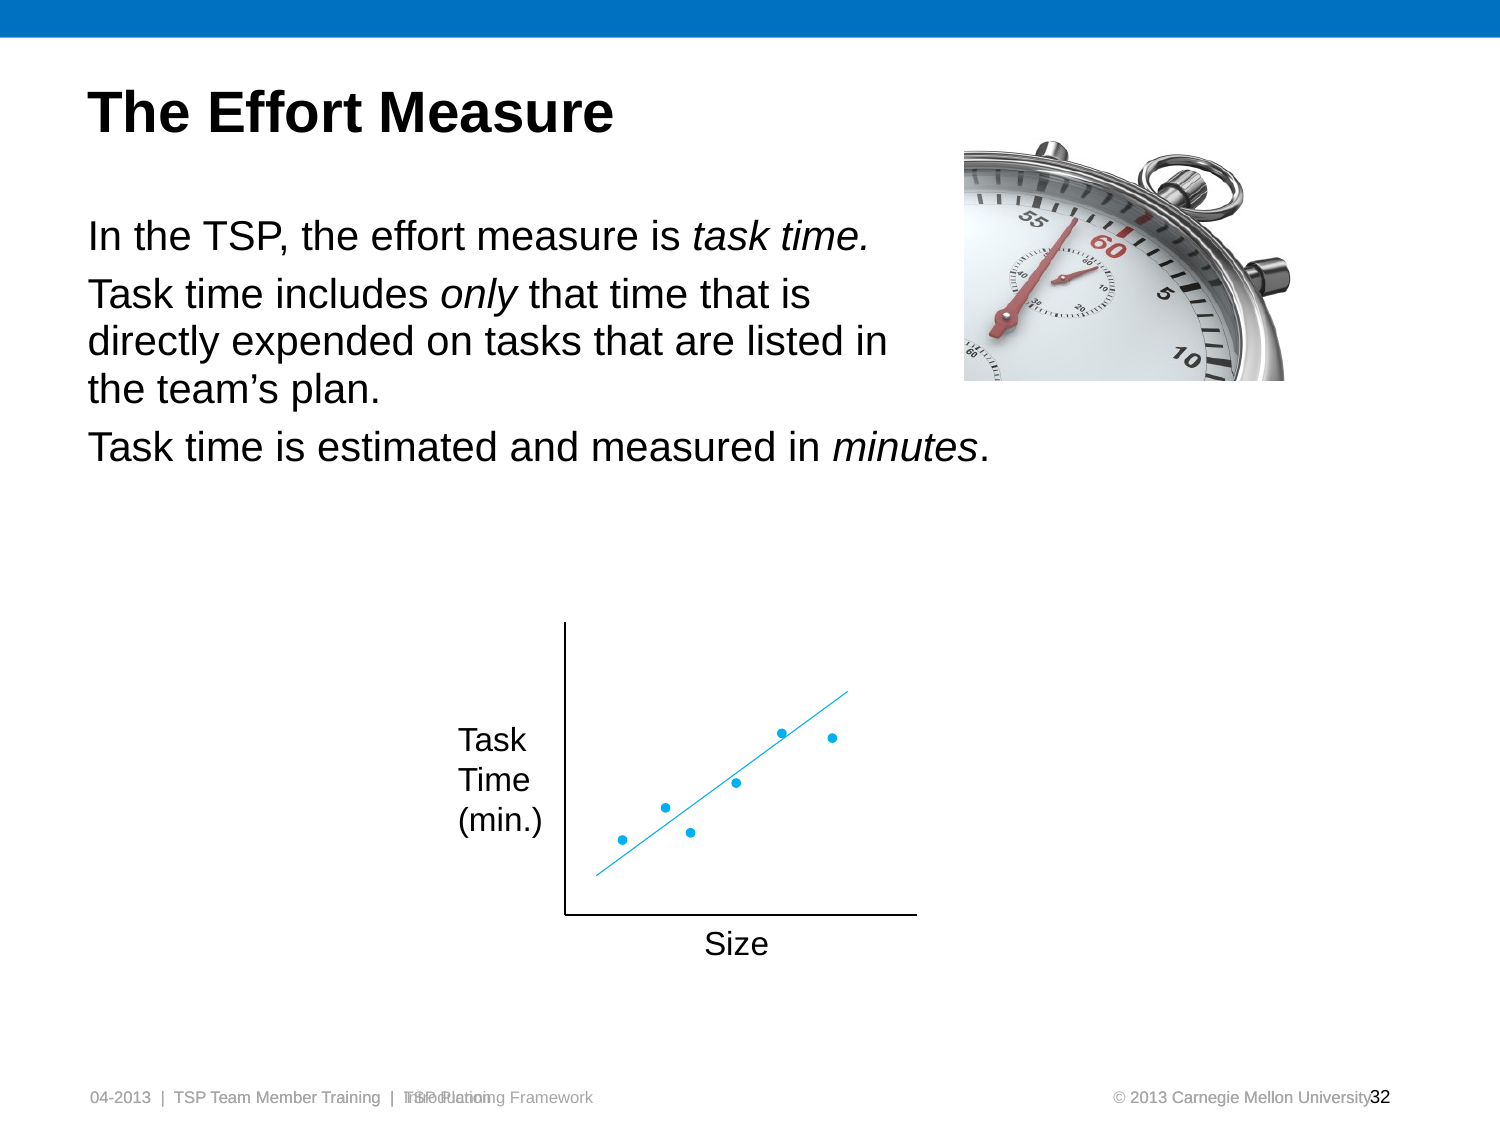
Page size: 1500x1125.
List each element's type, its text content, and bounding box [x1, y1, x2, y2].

title The Effort Measure [87, 87, 1439, 212]
text_box Size [689, 923, 785, 970]
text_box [595, 691, 848, 876]
picture [964, 106, 1331, 382]
text_box Task Time (min.) [443, 710, 558, 845]
list In the TSP, the effort measure is task time. Task time includes only that time that is directly expended on tasks that are listed in the team’s plan. Task time is estimated and measured in minutes. [87, 212, 1440, 561]
